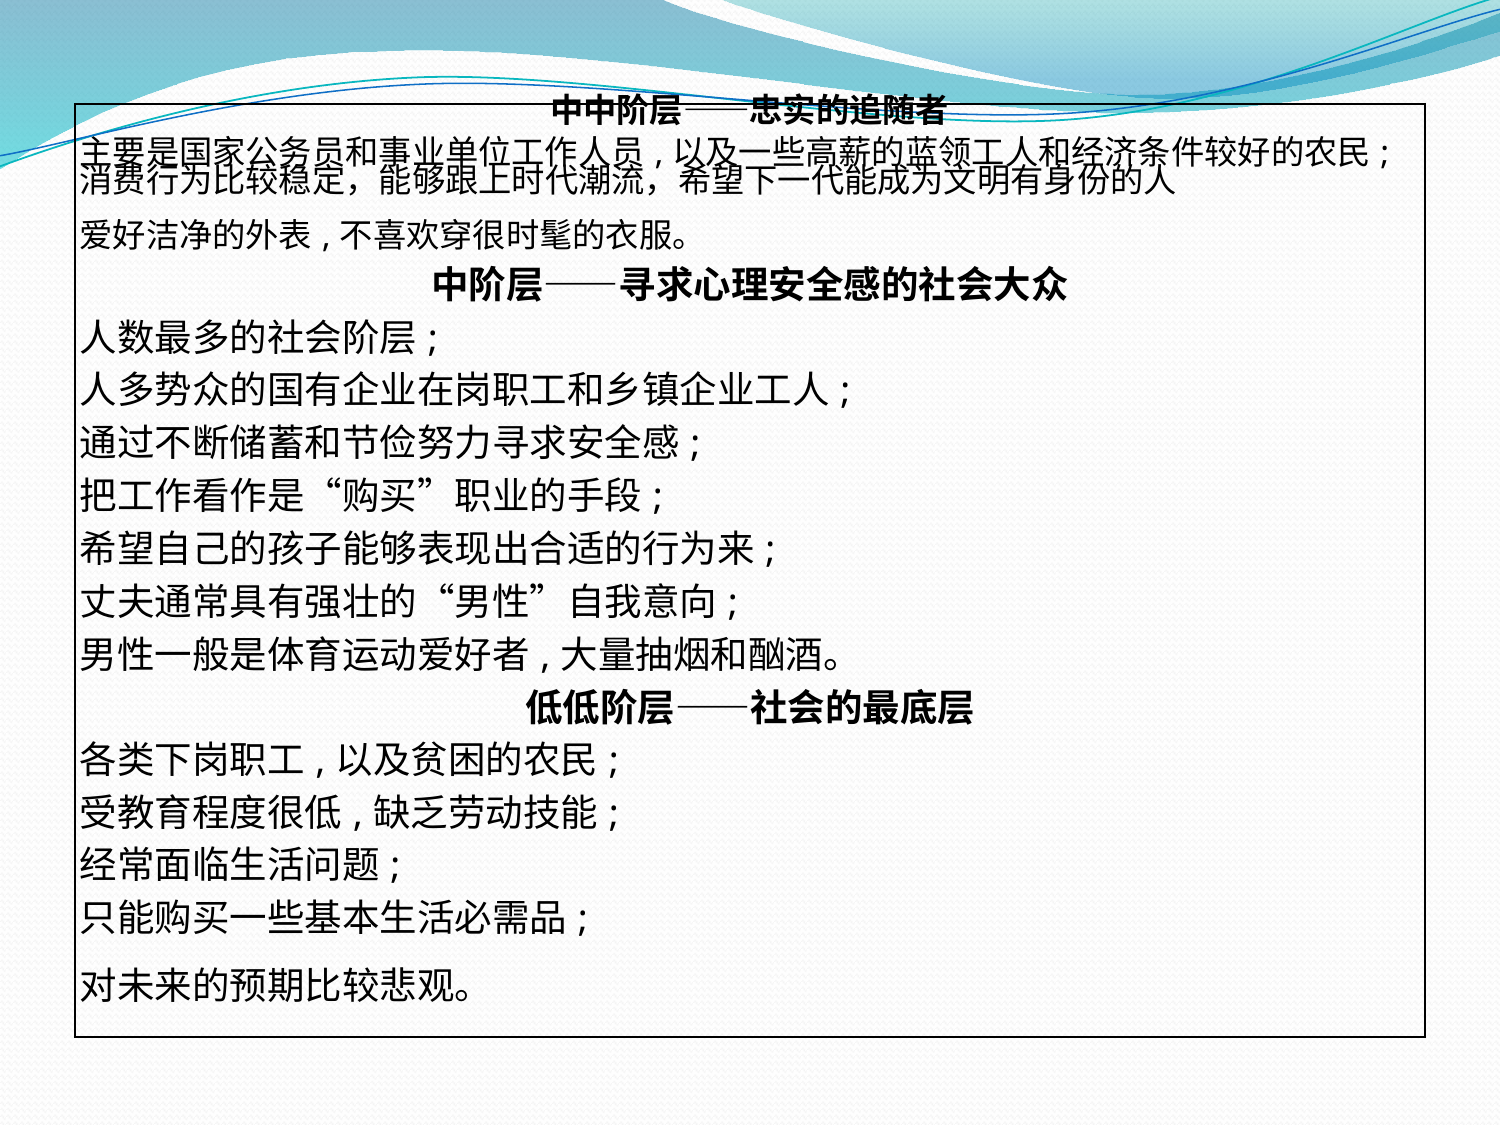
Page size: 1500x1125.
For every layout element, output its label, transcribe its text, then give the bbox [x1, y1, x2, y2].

table_cell 只能购买一些基本生活必需品; [76, 902, 1424, 955]
table_cell 人数最多的社会阶层; [76, 322, 1424, 375]
table_header 中中阶层——忠实的追随者 [76, 105, 1424, 132]
table_cell 通过不断储蓄和节俭努力寻求安全感; [76, 427, 1424, 480]
table_cell 中阶层——寻求心理安全感的社会大众 [76, 269, 1424, 322]
table_cell 丈夫通常具有强壮的“男性”自我意向; [76, 586, 1424, 639]
table_cell 受教育程度很低,缺乏劳动技能; [76, 797, 1424, 850]
table_cell 爱好洁净的外表,不喜欢穿很时髦的衣服。 [76, 216, 1424, 269]
table_cell 主要是国家公务员和事业单位工作人员,以及一些高薪的蓝领工人和经济条件较好的农民;消费行为比较稳定，能够跟上时代潮流，希望下一代能成为文明有身份的人 [76, 132, 1424, 216]
table_cell 人多势众的国有企业在岗职工和乡镇企业工人; [76, 375, 1424, 427]
table_cell 男性一般是体育运动爱好者,大量抽烟和酗酒。 [76, 639, 1424, 691]
table_cell 希望自己的孩子能够表现出合适的行为来; [76, 533, 1424, 586]
table_cell 各类下岗职工,以及贫困的农民; [76, 744, 1424, 797]
table_cell 低低阶层——社会的最底层 [76, 691, 1424, 744]
table_cell 对未来的预期比较悲观。 [76, 955, 1424, 1036]
table_cell 经常面临生活问题; [76, 850, 1424, 902]
table_cell 把工作看作是“购买”职业的手段; [76, 480, 1424, 533]
